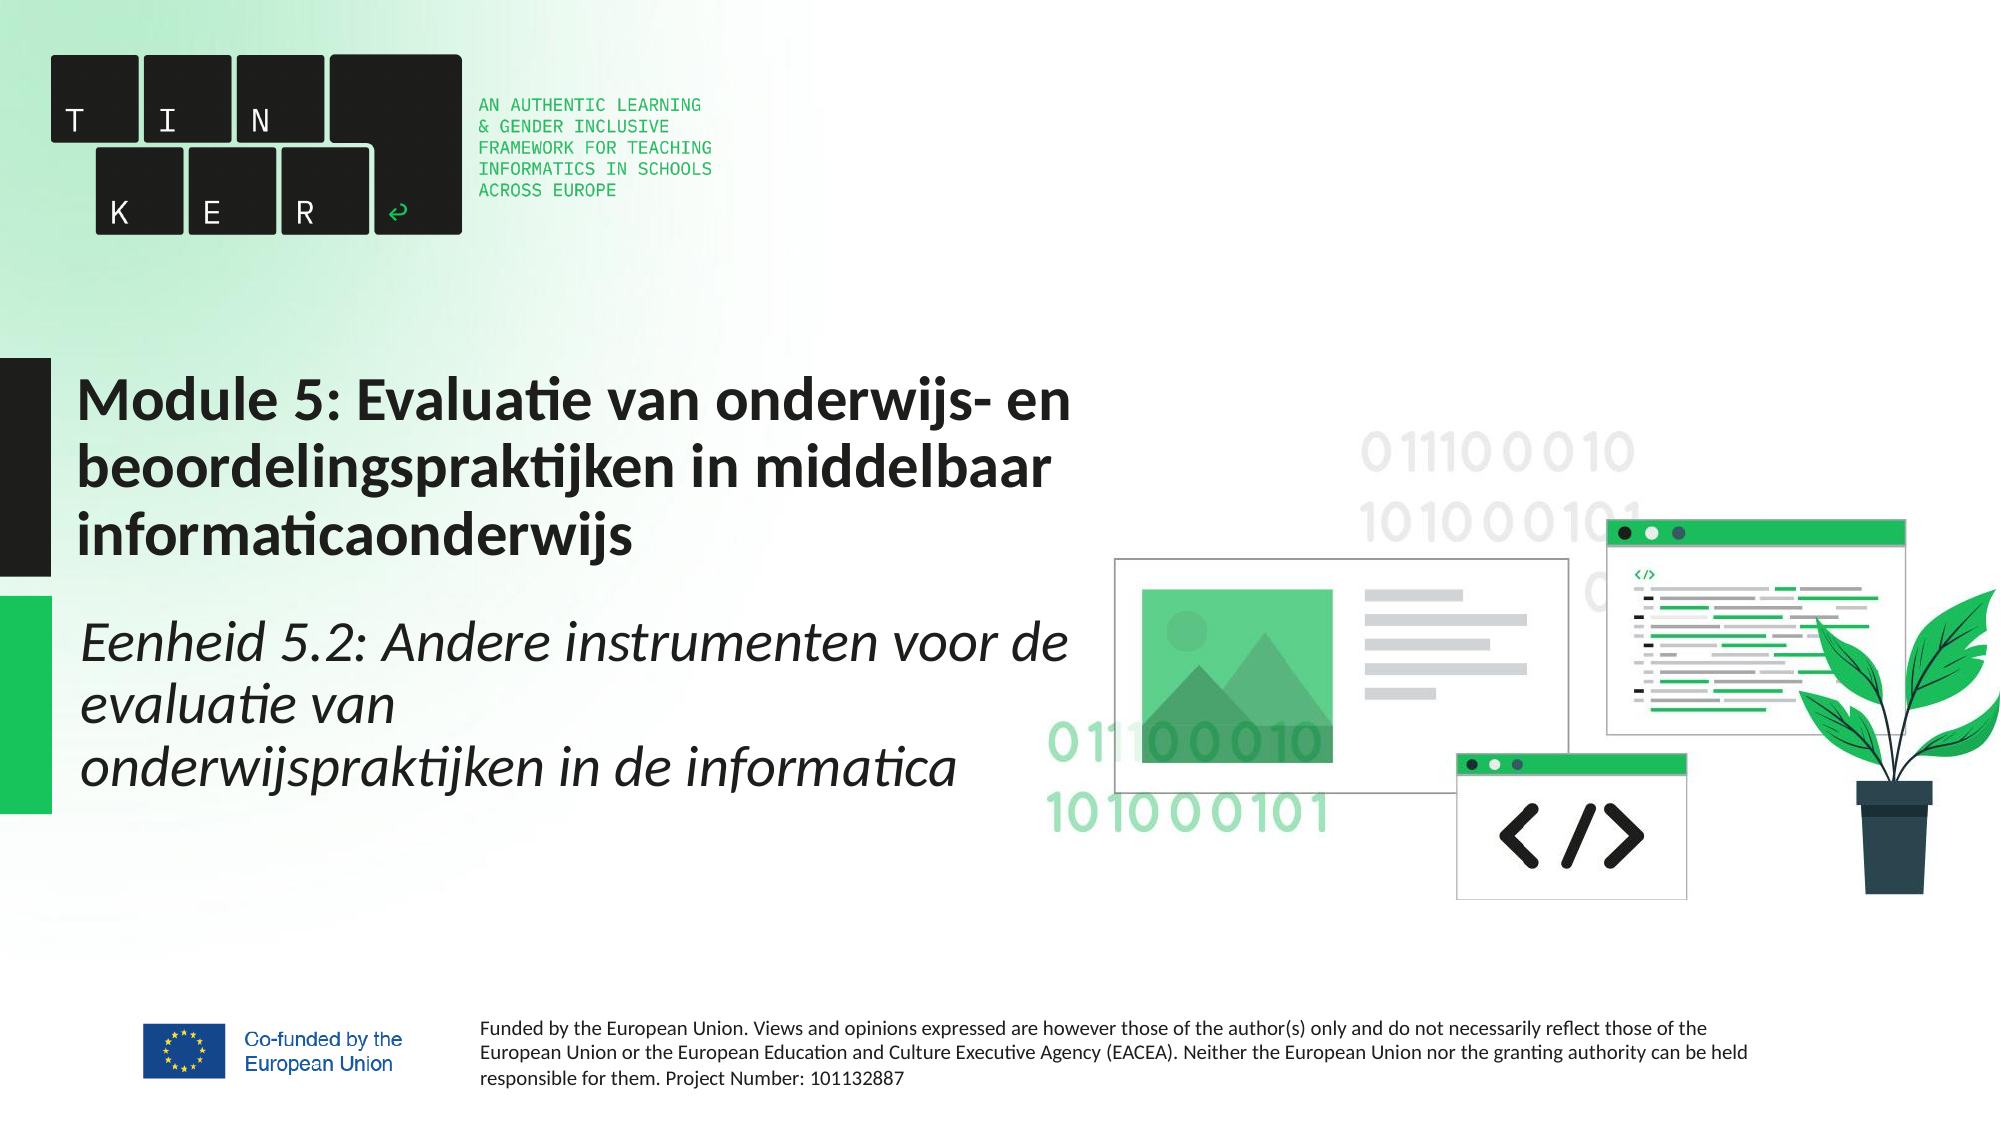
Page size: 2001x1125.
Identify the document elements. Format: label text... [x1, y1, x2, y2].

picture [0, 0, 843, 1125]
subtitle Eenheid 5.2: Andere instrumenten voor de evaluatie van onderwijspraktijken in de informatica [65, 599, 1197, 812]
title Module 5: Evaluatie van onderwijs- en beoordelingspraktijken in middelbaar informaticaonderwijs [61, 358, 1196, 578]
picture [1047, 431, 2000, 900]
